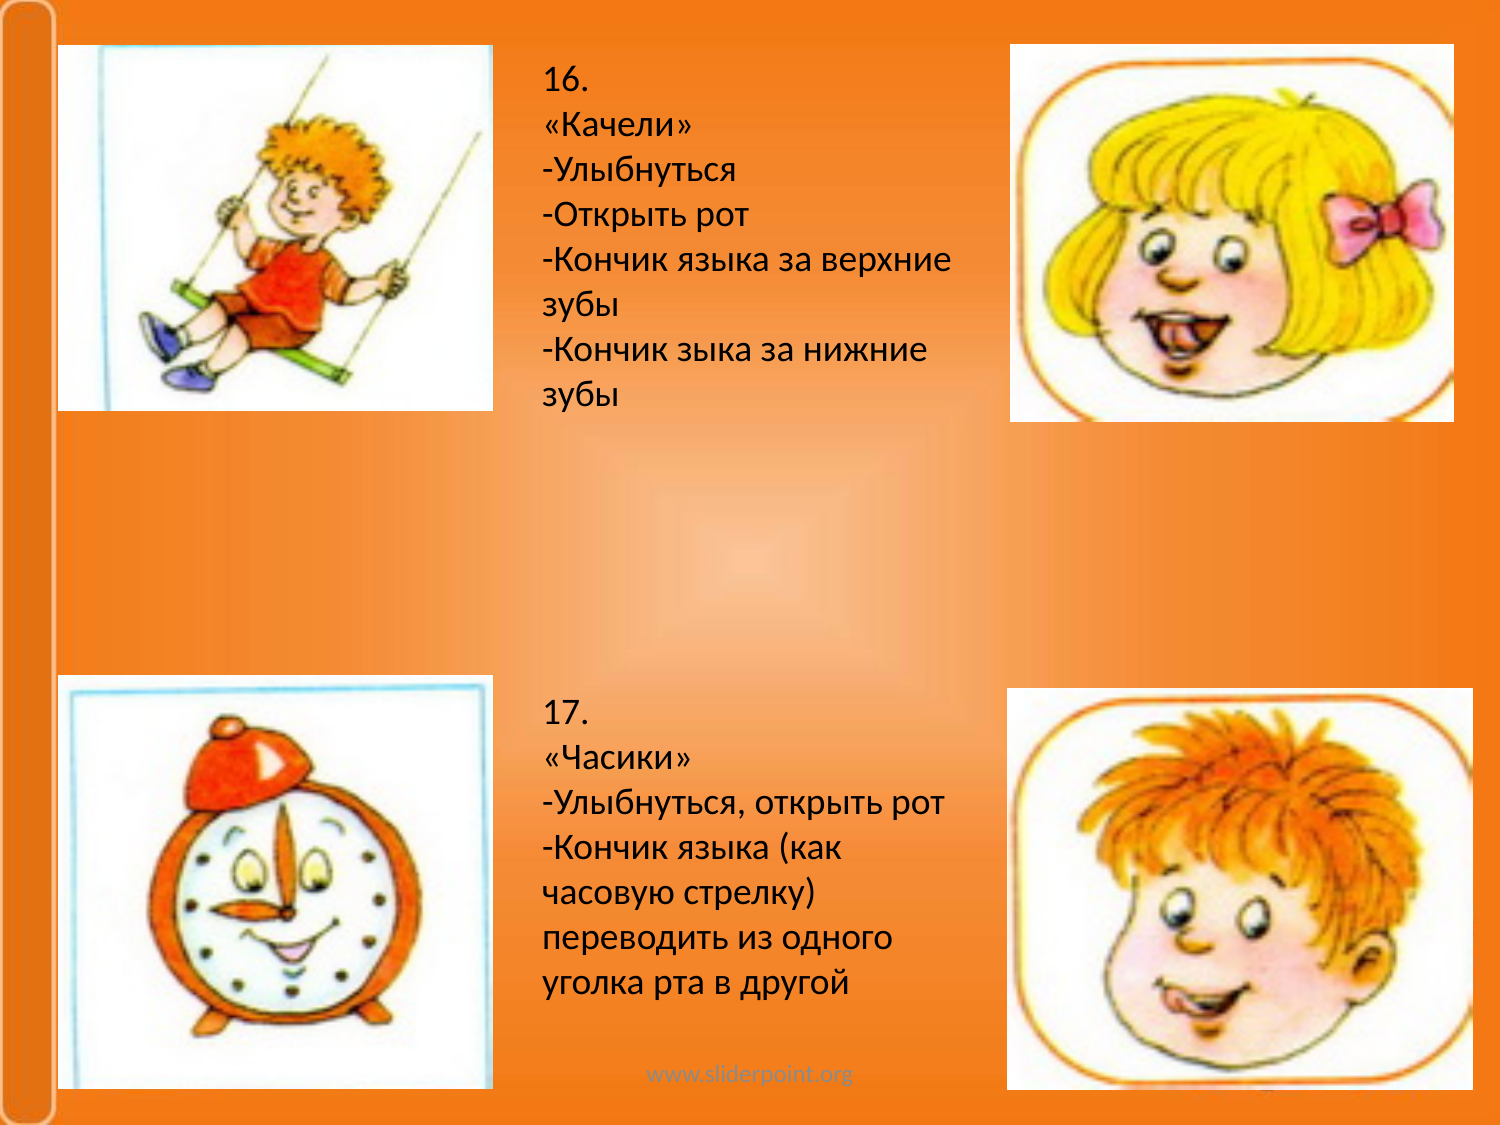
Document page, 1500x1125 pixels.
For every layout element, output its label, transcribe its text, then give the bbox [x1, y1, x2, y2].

text_box 16. «Качели» -Улыбнуться -Открыть рот -Кончик языка за верхние зубы -Кончик зыка за нижние зубы [527, 46, 985, 422]
text_box 17. «Часики» -Улыбнуться, открыть рот -Кончик языка (как часовую стрелку) переводить из одного уголка рта в другой [527, 679, 985, 1042]
footer www.sliderpoint.org [512, 1042, 988, 1103]
picture [0, 0, 1500, 1125]
